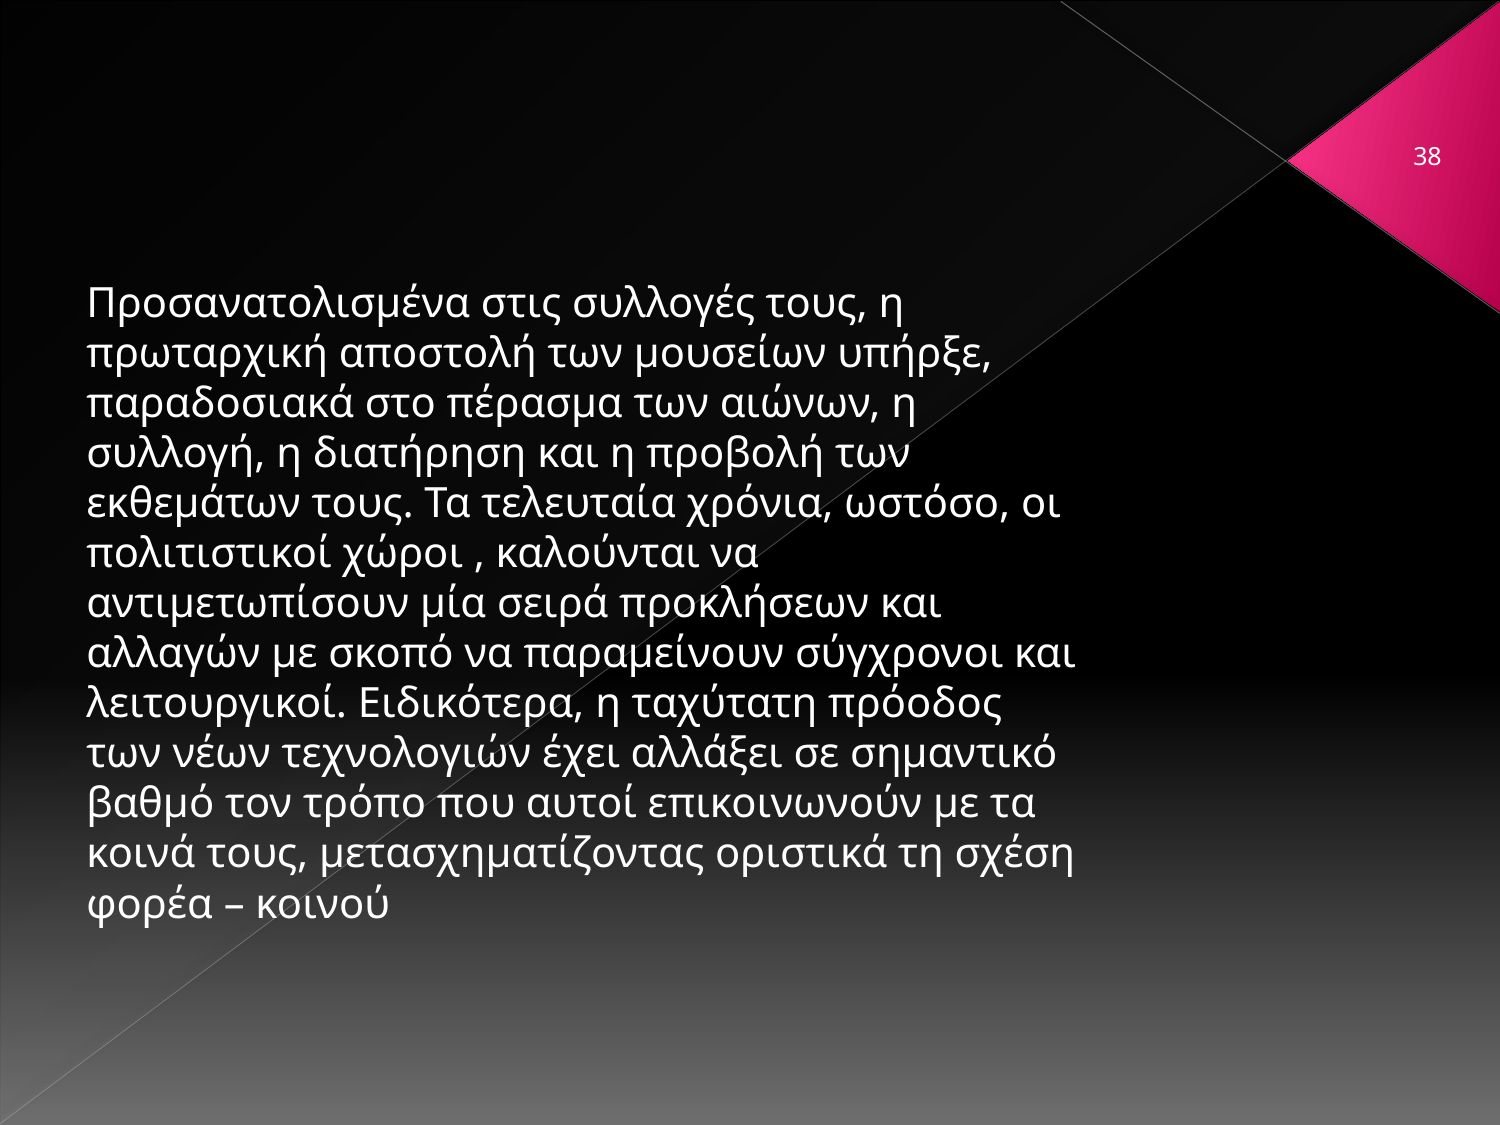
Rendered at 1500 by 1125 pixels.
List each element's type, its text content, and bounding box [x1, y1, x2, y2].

list Προσανατολισμένα στις συλλογές τους, η πρωταρχική αποστολή των μουσείων υπήρξε, παραδοσιακά στο πέρασμα των αιώνων, η συλλογή, η διατήρηση και η προβολή των εκθεμάτων τους. Τα τελευταία χρόνια, ωστόσο, οι πολιτιστικοί χώροι , καλούνται να αντιμετωπίσουν μία σειρά προκλήσεων και αλλαγών με σκοπό να παραμείνουν σύγχρονοι και λειτουργικοί. Ειδικότερα, η ταχύτατη πρόοδος των νέων τεχνολογιών έχει αλλάξει σε σημαντικό βαθμό τον τρόπο που αυτοί επικοινωνούν με τα κοινά τους, μετασχηματίζοντας οριστικά τη σχέση φορέα – κοινού [62, 267, 1102, 997]
slide_number 38 [1386, 132, 1469, 183]
